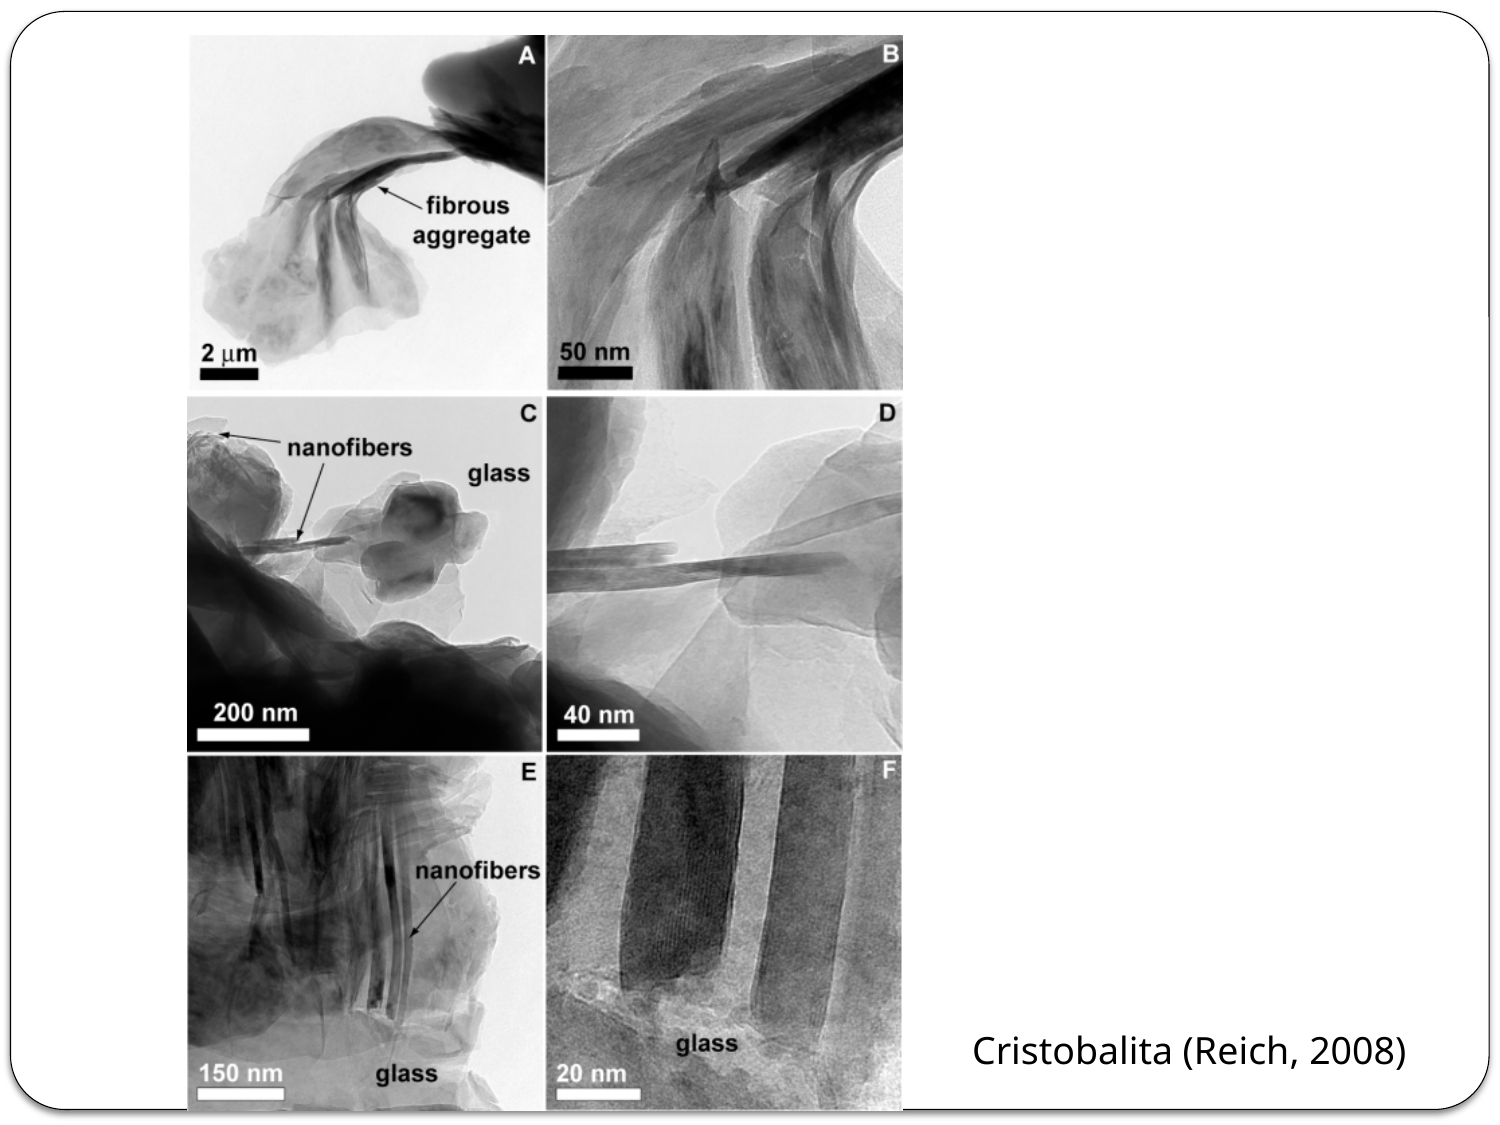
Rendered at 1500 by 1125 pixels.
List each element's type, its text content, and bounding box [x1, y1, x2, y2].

text_box Cristobalita (Reich, 2008) [957, 1019, 1422, 1080]
picture [187, 34, 903, 1111]
